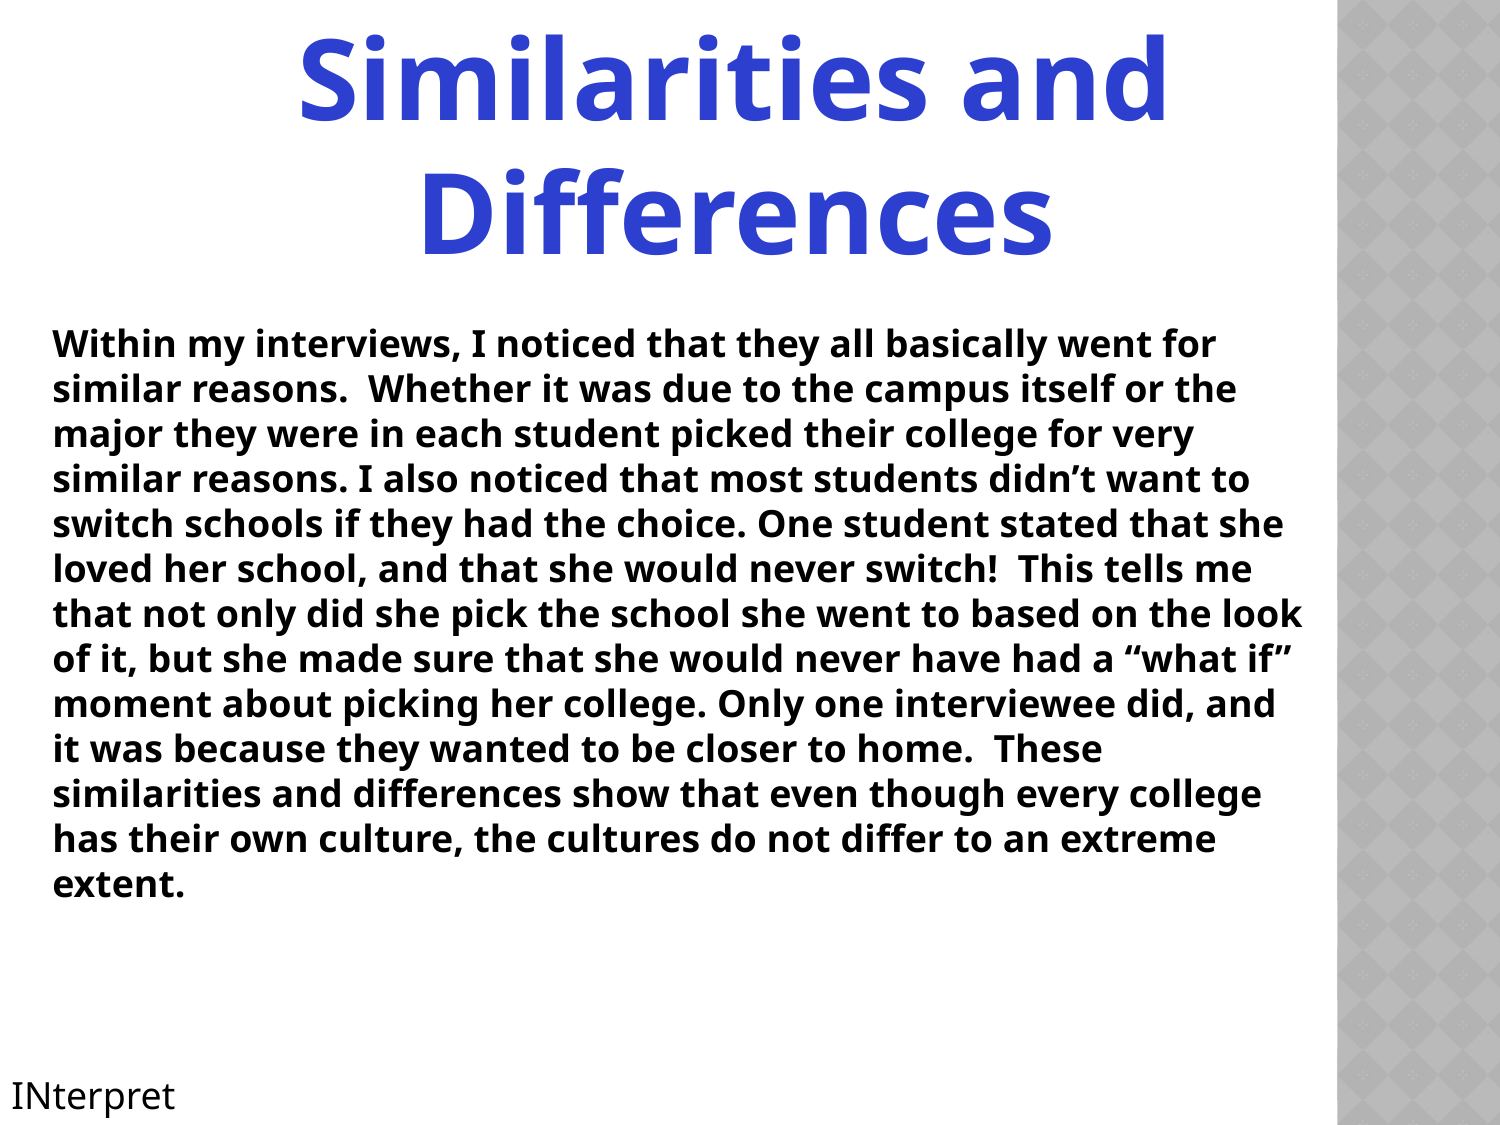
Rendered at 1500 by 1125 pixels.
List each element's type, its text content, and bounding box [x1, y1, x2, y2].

text_box Within my interviews, I noticed that they all basically went for similar reasons. Whether it was due to the campus itself or the major they were in each student picked their college for very similar reasons. I also noticed that most students didn’t want to switch schools if they had the choice. One student stated that she loved her school, and that she would never switch! This tells me that not only did she pick the school she went to based on the look of it, but she made sure that she would never have had a “what if” moment about picking her college. Only one interviewee did, and it was because they wanted to be closer to home. These similarities and differences show that even though every college has their own culture, the cultures do not differ to an extreme extent. [37, 312, 1325, 913]
text_box Similarities and Differences [282, 0, 1218, 285]
text_box INterpret [0, 1064, 191, 1125]
